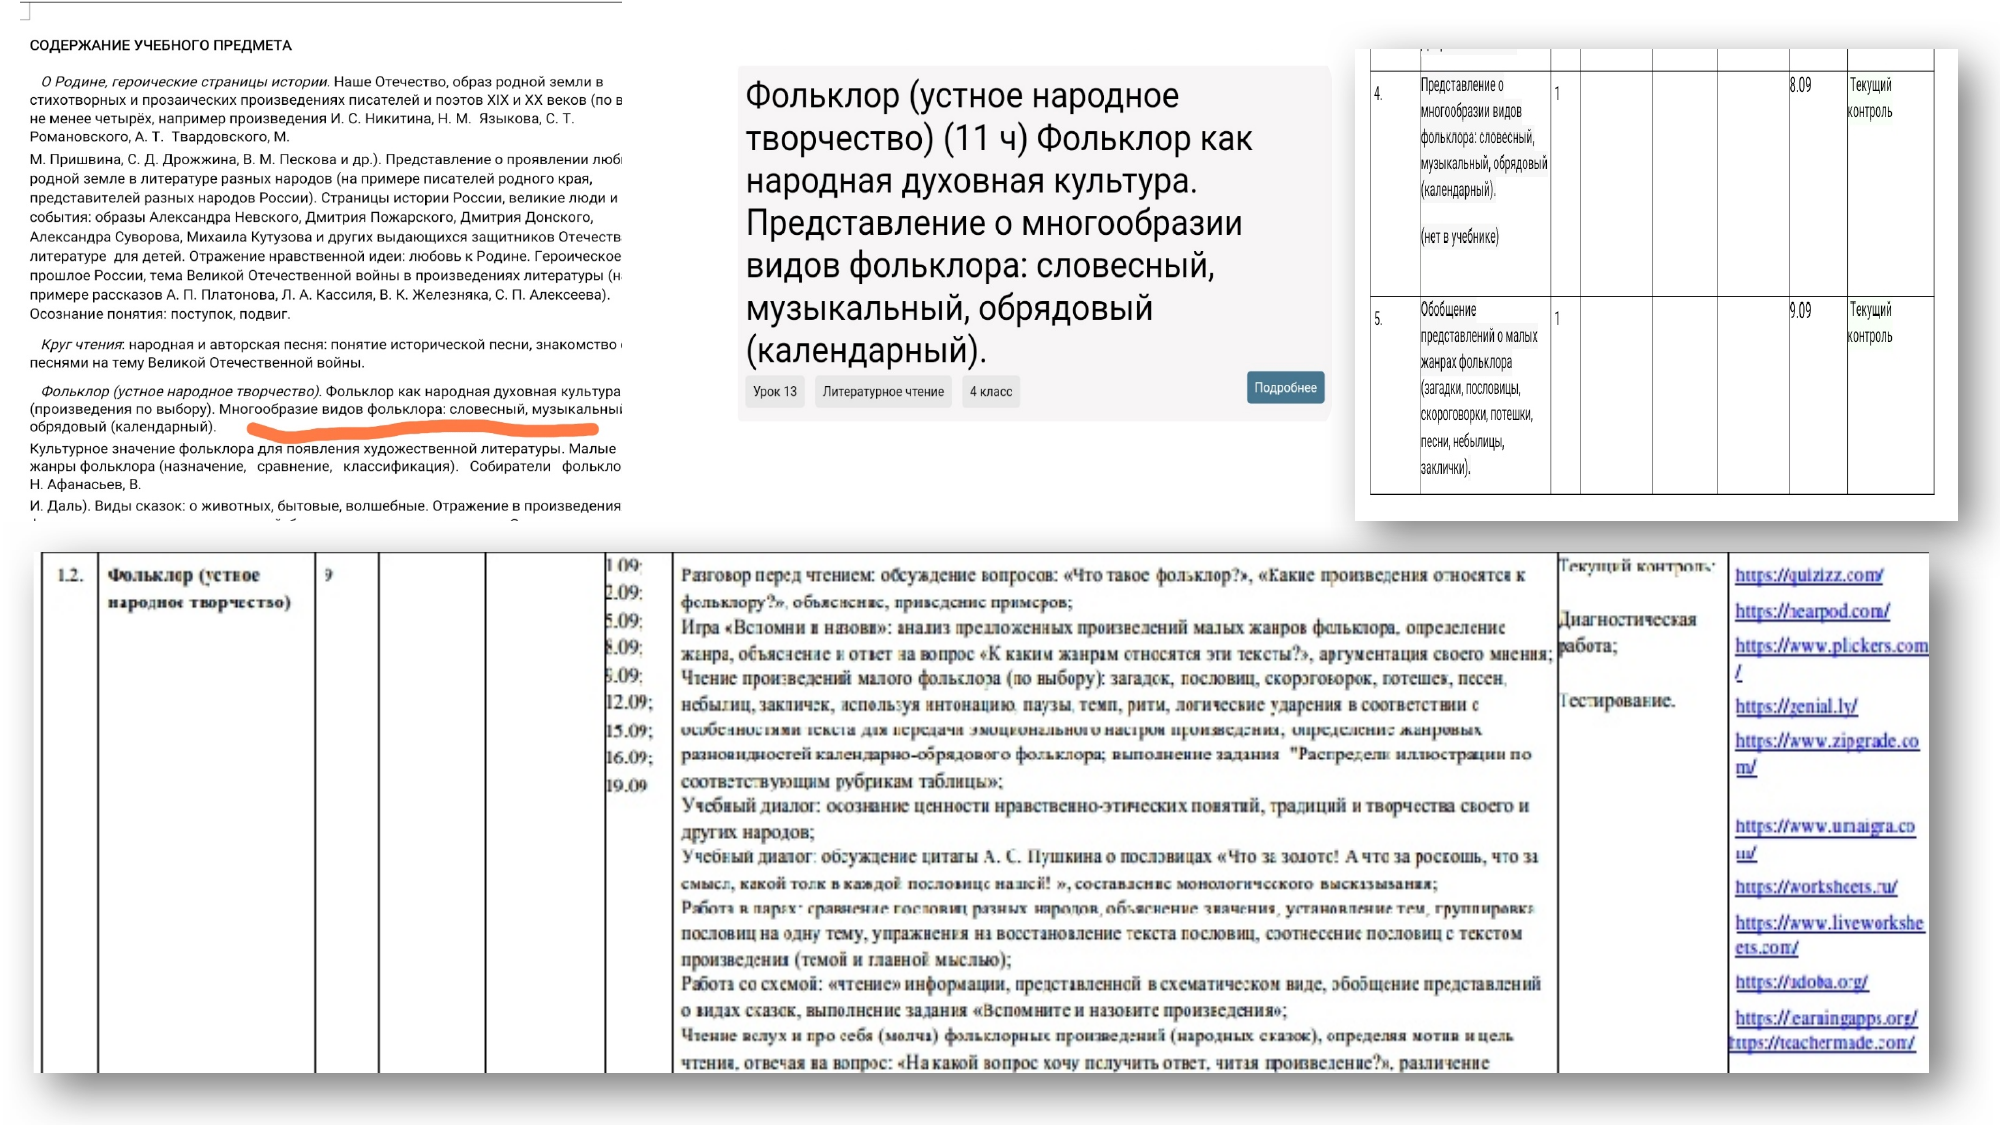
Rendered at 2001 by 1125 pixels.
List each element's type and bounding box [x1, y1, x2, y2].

picture [1355, 49, 1958, 521]
picture [20, 0, 622, 521]
picture [693, 49, 1333, 436]
picture [33, 552, 1929, 1073]
